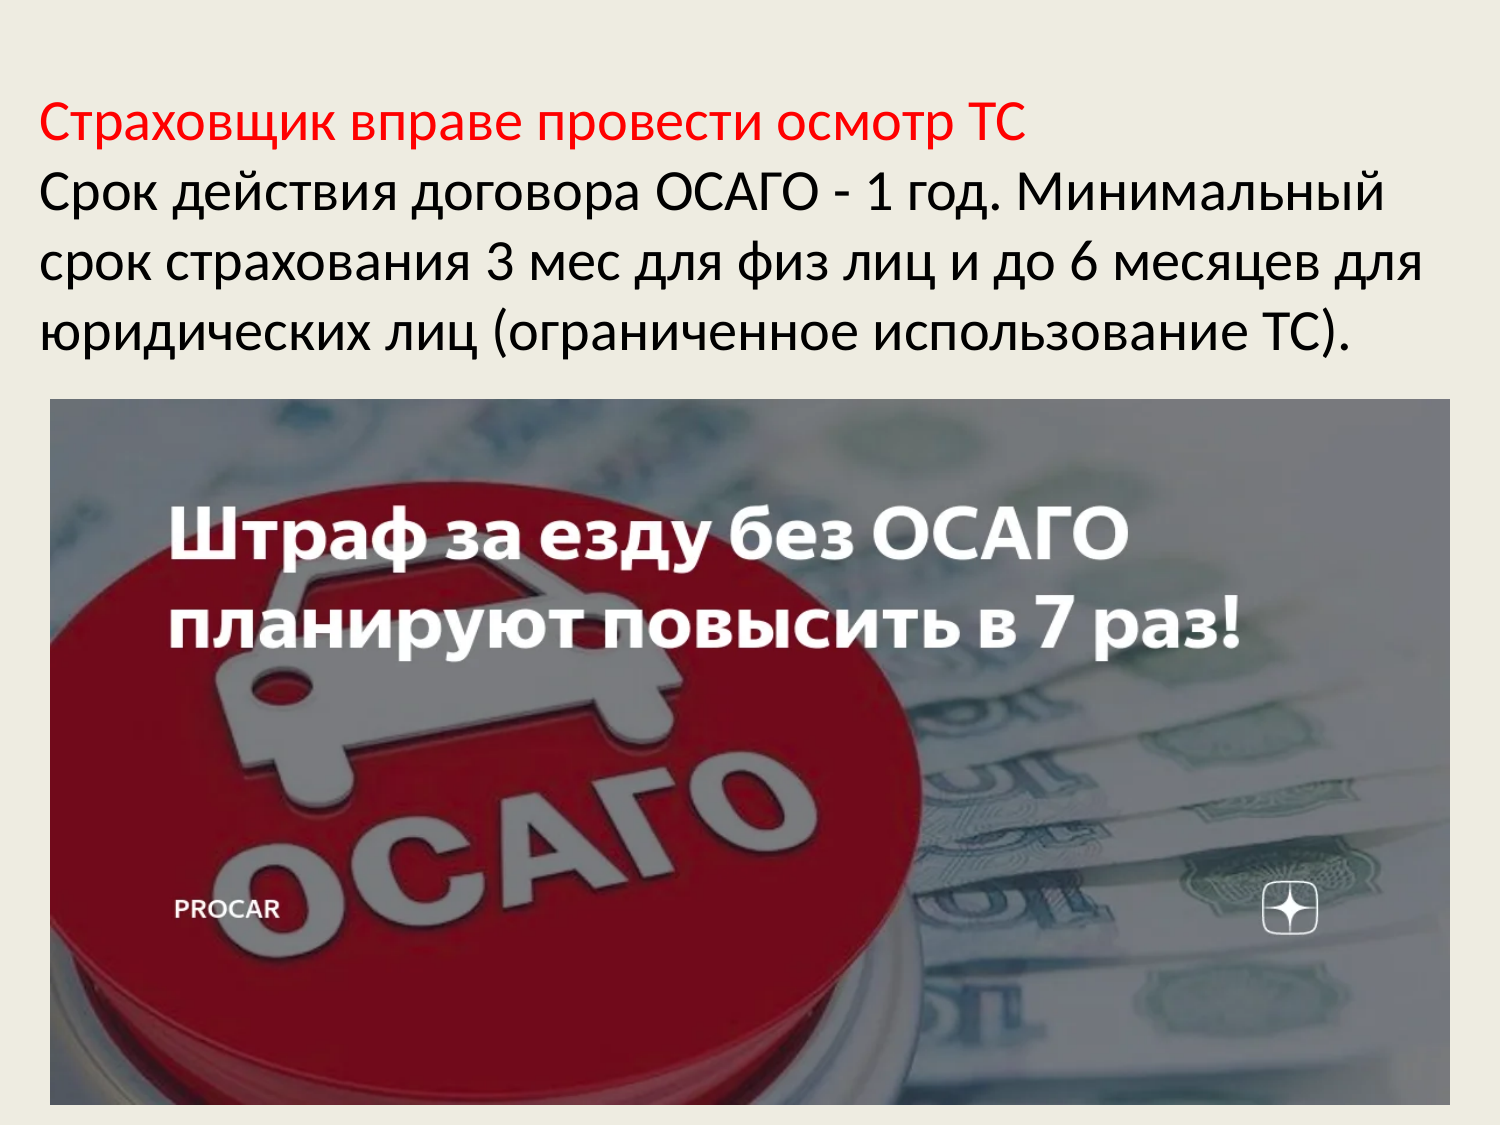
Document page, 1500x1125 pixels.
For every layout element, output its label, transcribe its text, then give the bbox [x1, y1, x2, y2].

picture [49, 399, 1451, 1105]
text_box Страховщик вправе провести осмотр ТС Срок действия договора ОСАГО - 1 год. Минимальный срок страхования 3 мес для физ лиц и до 6 месяцев для юридических лиц (ограниченное использование ТС). [24, 74, 1450, 370]
